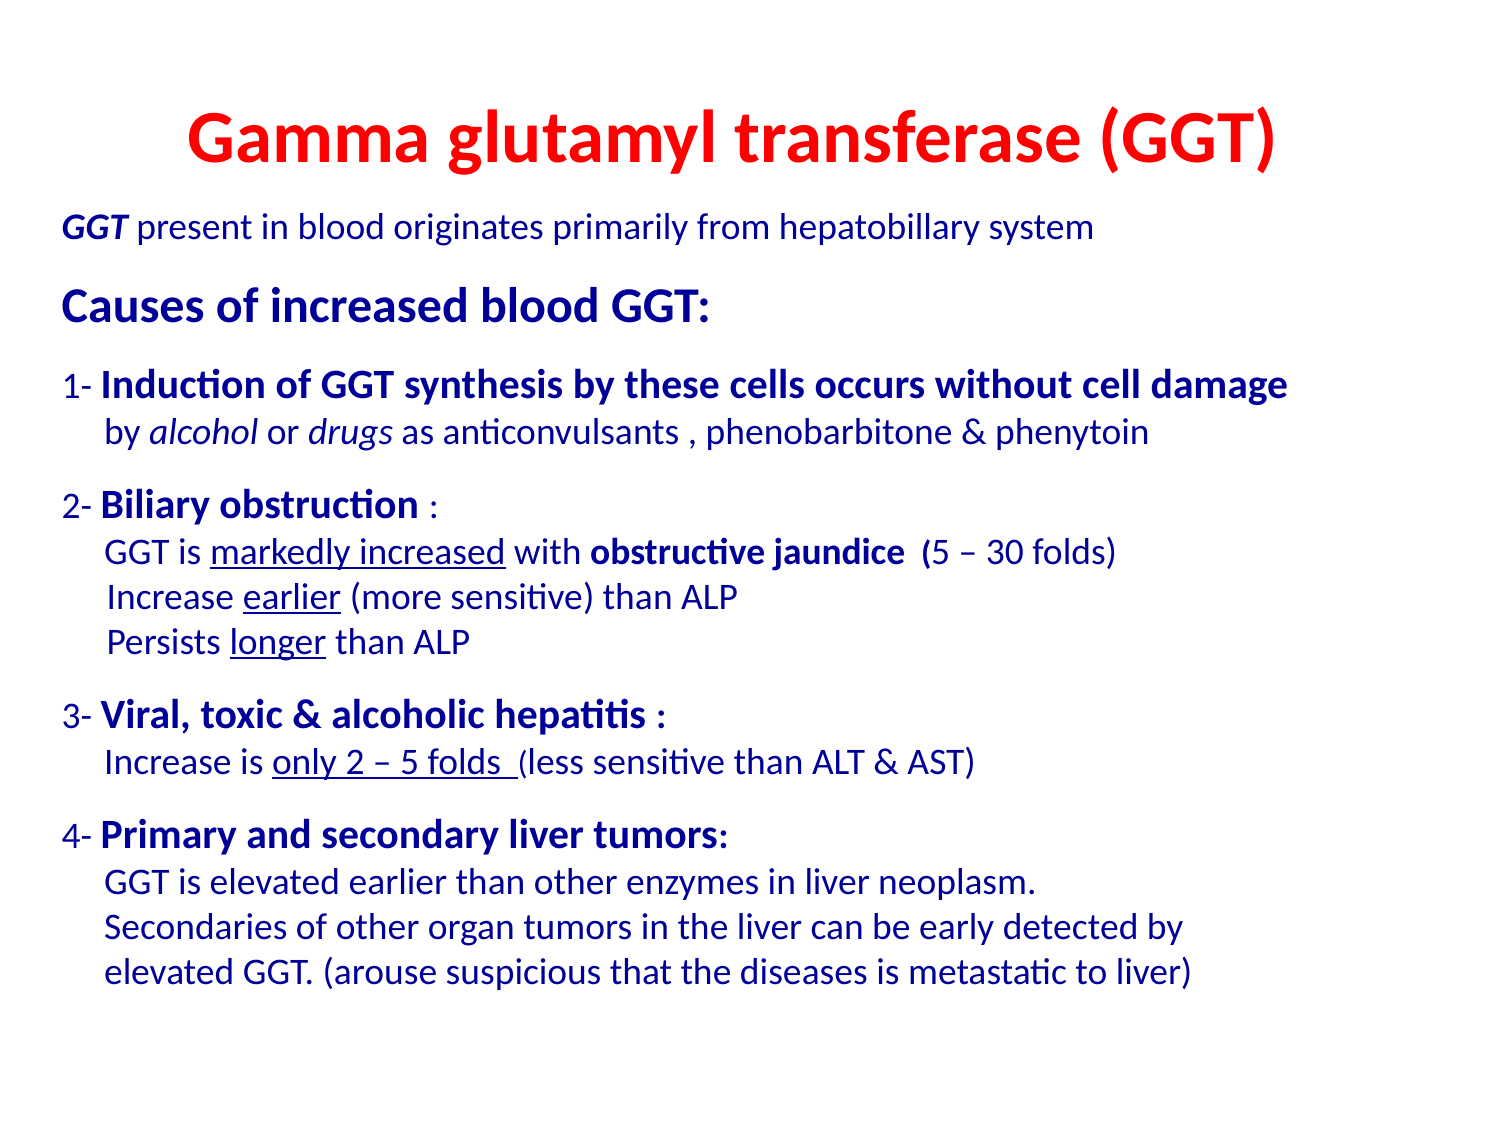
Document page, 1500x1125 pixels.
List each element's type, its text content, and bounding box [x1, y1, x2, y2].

text_box Gamma glutamyl transferase (GGT) GGT present in blood originates primarily from hepatobillary system Causes of increased blood GGT: 1- Induction of GGT synthesis by these cells occurs without cell damage by alcohol or drugs as anticonvulsants , phenobarbitone & phenytoin 2- Biliary obstruction : GGT is markedly increased with obstructive jaundice (5 – 30 folds) Increase earlier (more sensitive) than ALP Persists longer than ALP 3- Viral, toxic & alcoholic hepatitis : Increase is only 2 – 5 folds (less sensitive than ALT & AST) 4- Primary and secondary liver tumors: GGT is elevated earlier than other enzymes in liver neoplasm. Secondaries of other organ tumors in the liver can be early detected by elevated GGT. (arouse suspicious that the diseases is metastatic to liver) [46, 79, 1420, 1000]
